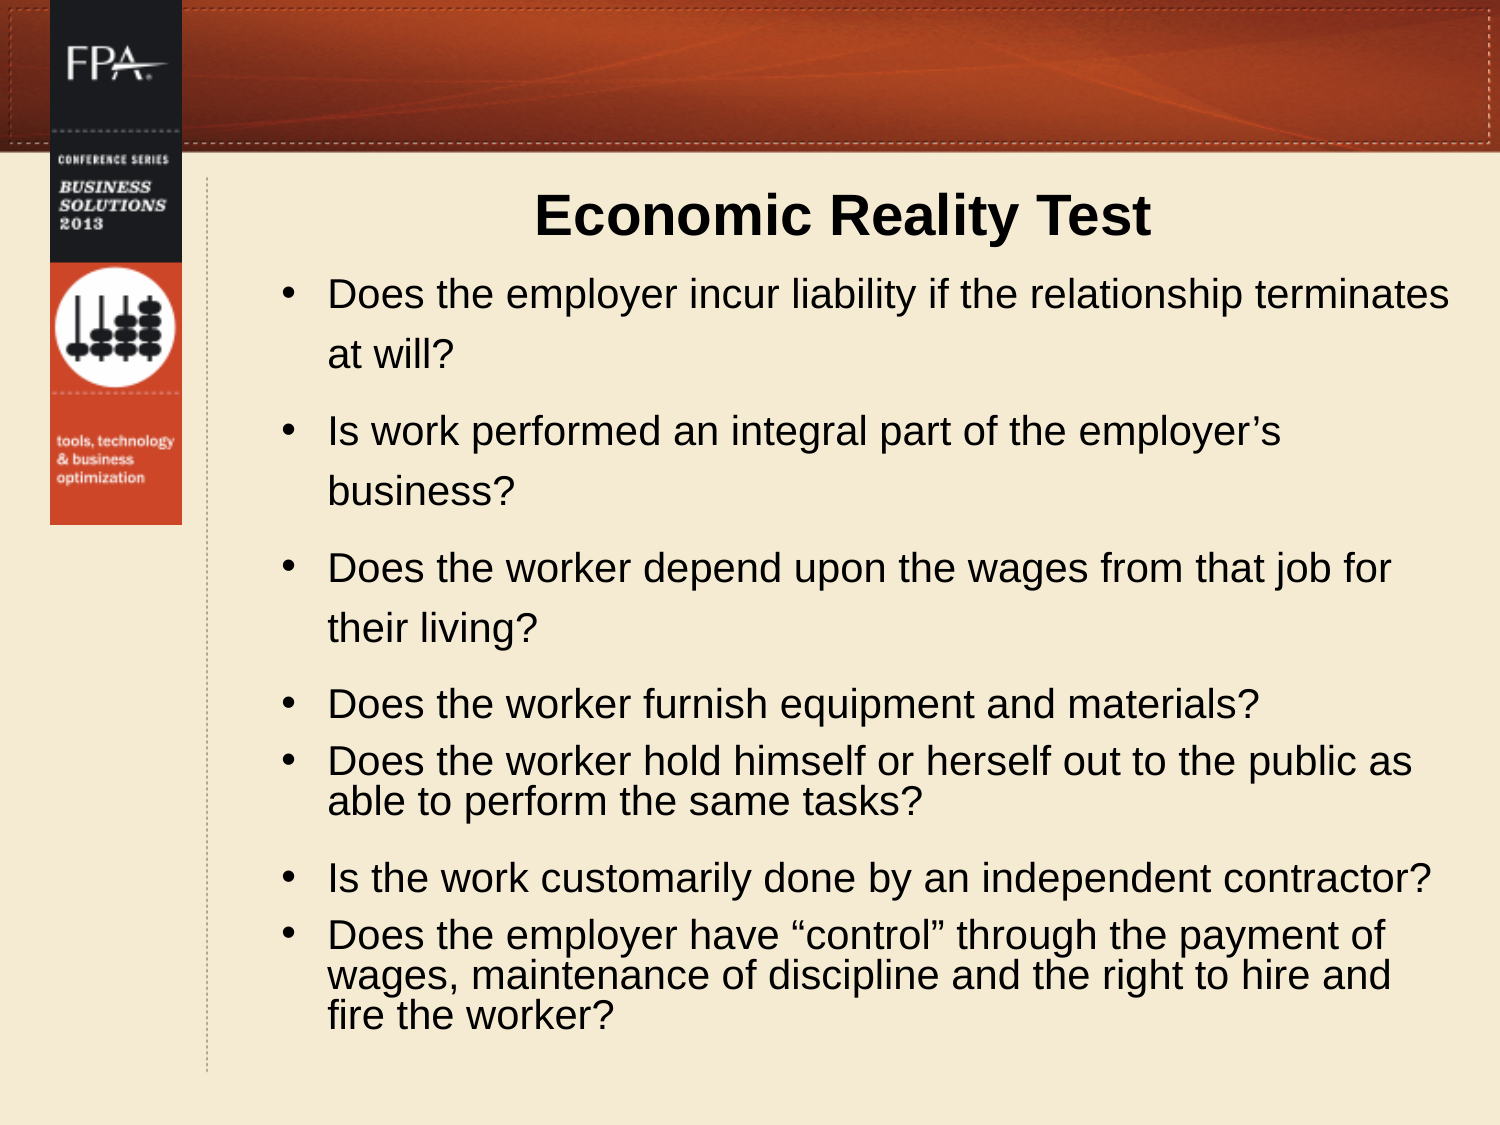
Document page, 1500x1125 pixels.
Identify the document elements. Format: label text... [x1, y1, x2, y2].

picture [0, 0, 1500, 1125]
list Does the employer incur liability if the relationship terminates at will? Is work performed an integral part of the employer’s business? Does the worker depend upon the wages from that job for their living? Does the worker furnish equipment and materials? Does the worker hold himself or herself out to the public as able to perform the same tasks? Is the work customarily done by an independent contractor? Does the employer have “control” through the payment of wages, maintenance of discipline and the right to hire and fire the worker? [237, 249, 1475, 988]
title Economic Reality Test [262, 149, 1426, 276]
